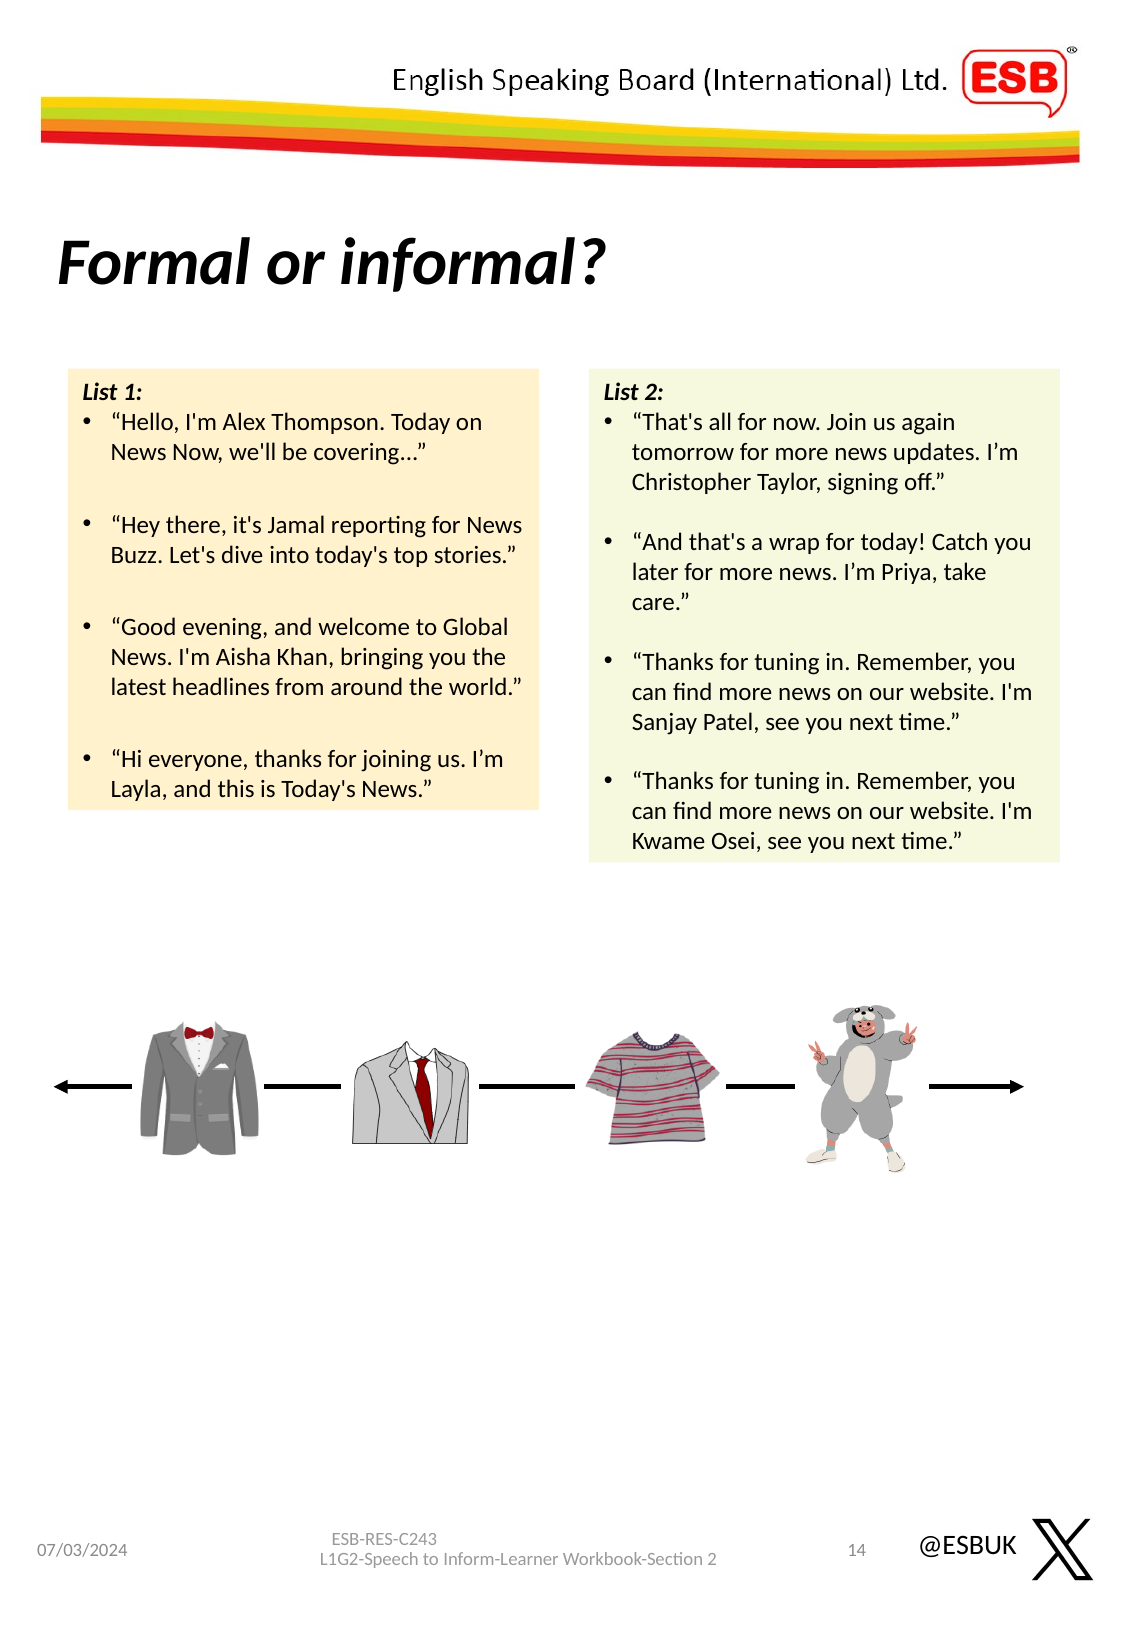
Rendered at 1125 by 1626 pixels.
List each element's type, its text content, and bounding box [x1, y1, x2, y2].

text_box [53, 989, 1025, 1184]
text_box List 1: “Hello, I'm Alex Thompson. Today on News Now, we'll be covering...” “Hey there, it's Jamal reporting for News Buzz. Let's dive into today's top stories.” “Good evening, and welcome to Global News. I'm Aisha Khan, bringing you the latest headlines from around the world.” “Hi everyone, thanks for joining us. I’m Layla, and this is Today's News.” [67, 368, 539, 811]
slide_number 14 [697, 1506, 882, 1593]
text_box List 2: “That's all for now. Join us again tomorrow for more news updates. I’m Christopher Taylor, signing off.” “And that's a wrap for today! Catch you later for more news. I’m Priya, take care.” “Thanks for tuning in. Remember, you can find more news on our website. I'm Sanjay Patel, see you next time.” “Thanks for tuning in. Remember, you can find more news on our website. I'm Kwame Osei, see you next time.” [588, 368, 1060, 863]
picture [1023, 1506, 1104, 1593]
footer ESB-RES-C243 L1G2-Speech to Inform-Learner Workbook-Section 2 [296, 1506, 697, 1593]
picture [0, 1, 1125, 234]
title Formal or informal? [42, 174, 1014, 352]
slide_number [22, 1506, 276, 1593]
